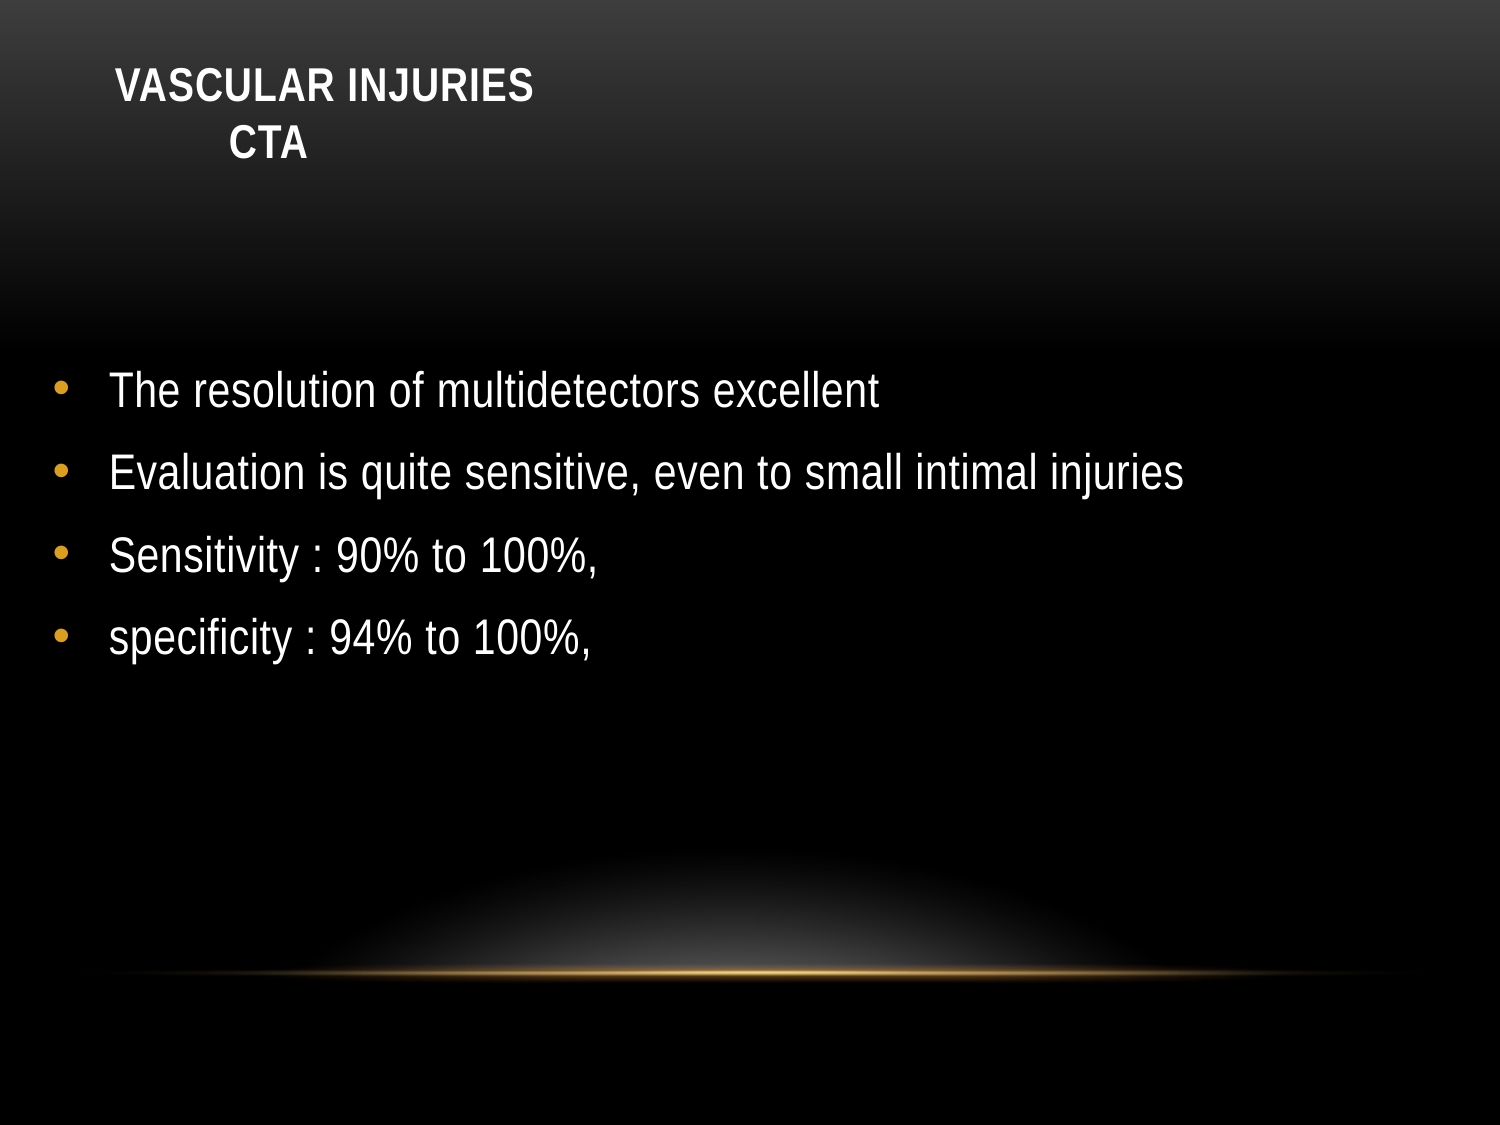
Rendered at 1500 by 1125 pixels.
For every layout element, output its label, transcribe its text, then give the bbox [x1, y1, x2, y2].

title Vascular injuries CTA [99, 45, 1400, 233]
picture [0, 0, 1500, 1125]
list The resolution of multidetectors excellent Evaluation is quite sensitive, even to small intimal injuries Sensitivity : 90% to 100%, specificity : 94% to 100%, [37, 350, 1425, 1125]
